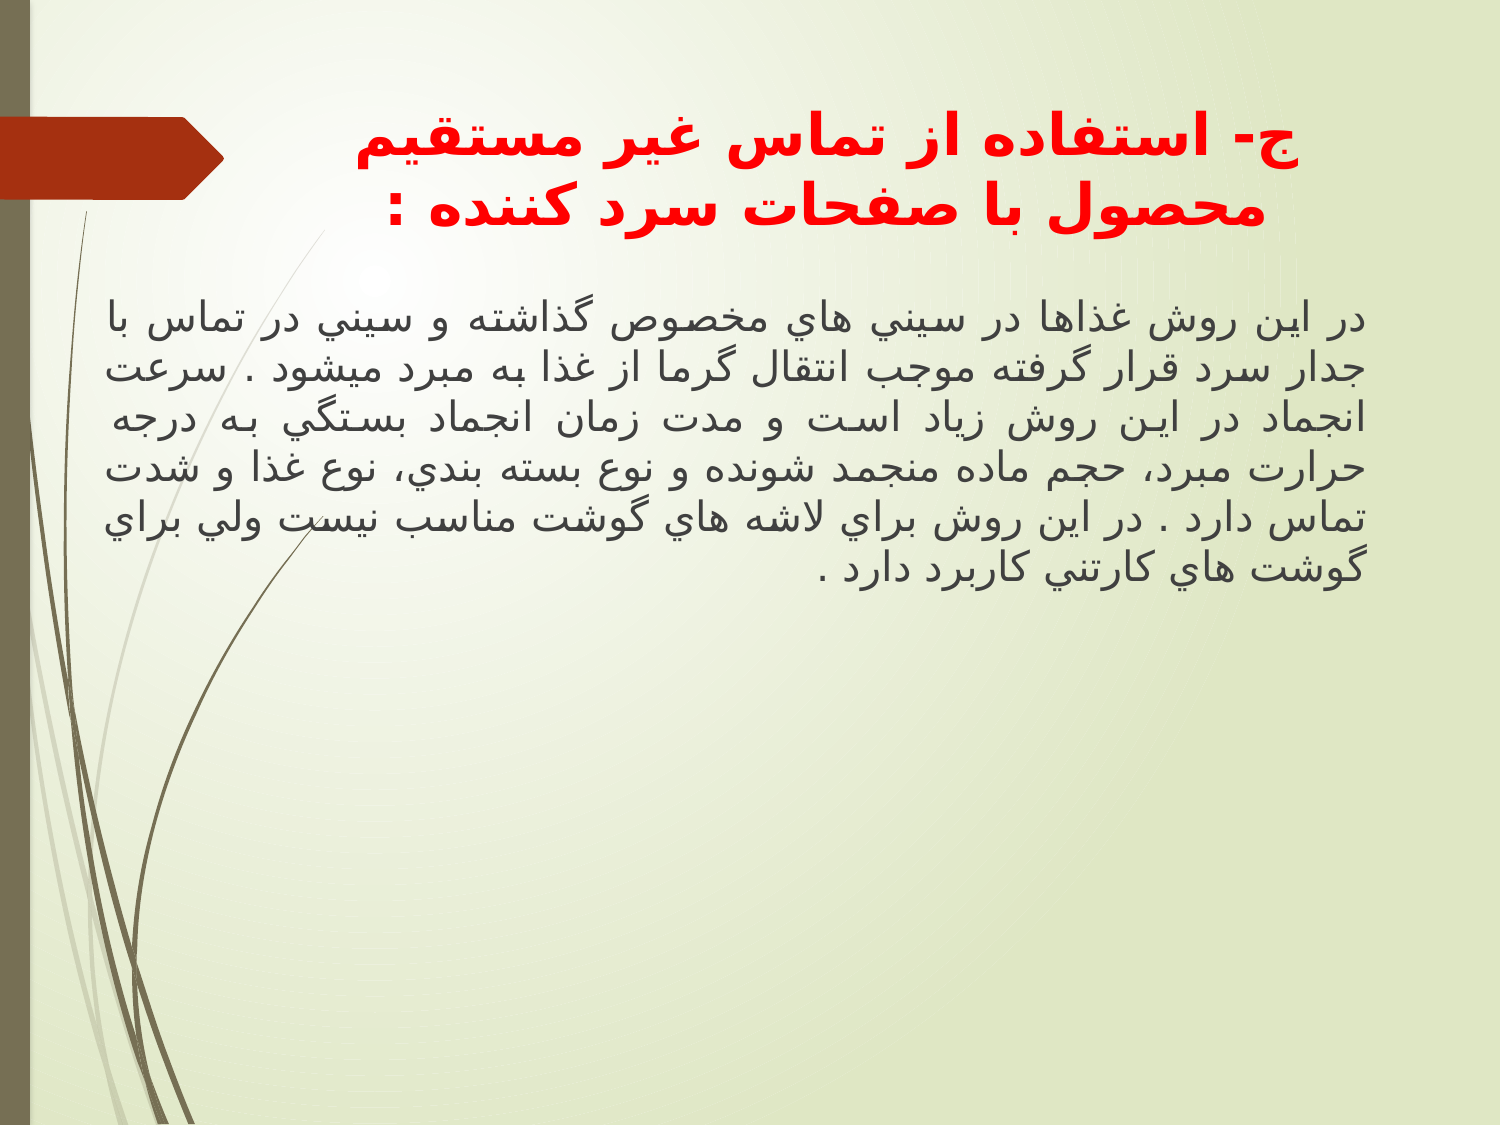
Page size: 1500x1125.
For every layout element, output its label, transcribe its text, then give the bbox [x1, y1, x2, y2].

title ج- استفاده از تماس غير مستقيم محصول با صفحات سرد كننده : [265, 90, 1388, 231]
list در اين روش غذاها در سيني هاي مخصوص گذاشته و سيني در تماس با جدار سرد قرار گرفته موجب انتقال گرما از غذا به مبرد ميشود . سرعت انجماد در اين روش زياد است و مدت زمان انجماد بستگي به درجه حرارت مبرد، حجم ماده منجمد شونده و نوع بسته بندي، نوع غذا و شدت تماس دارد . در اين روش براي لاشه هاي گوشت مناسب نيست ولي براي گوشت هاي كارتني كاربرد دارد . [88, 231, 1439, 975]
